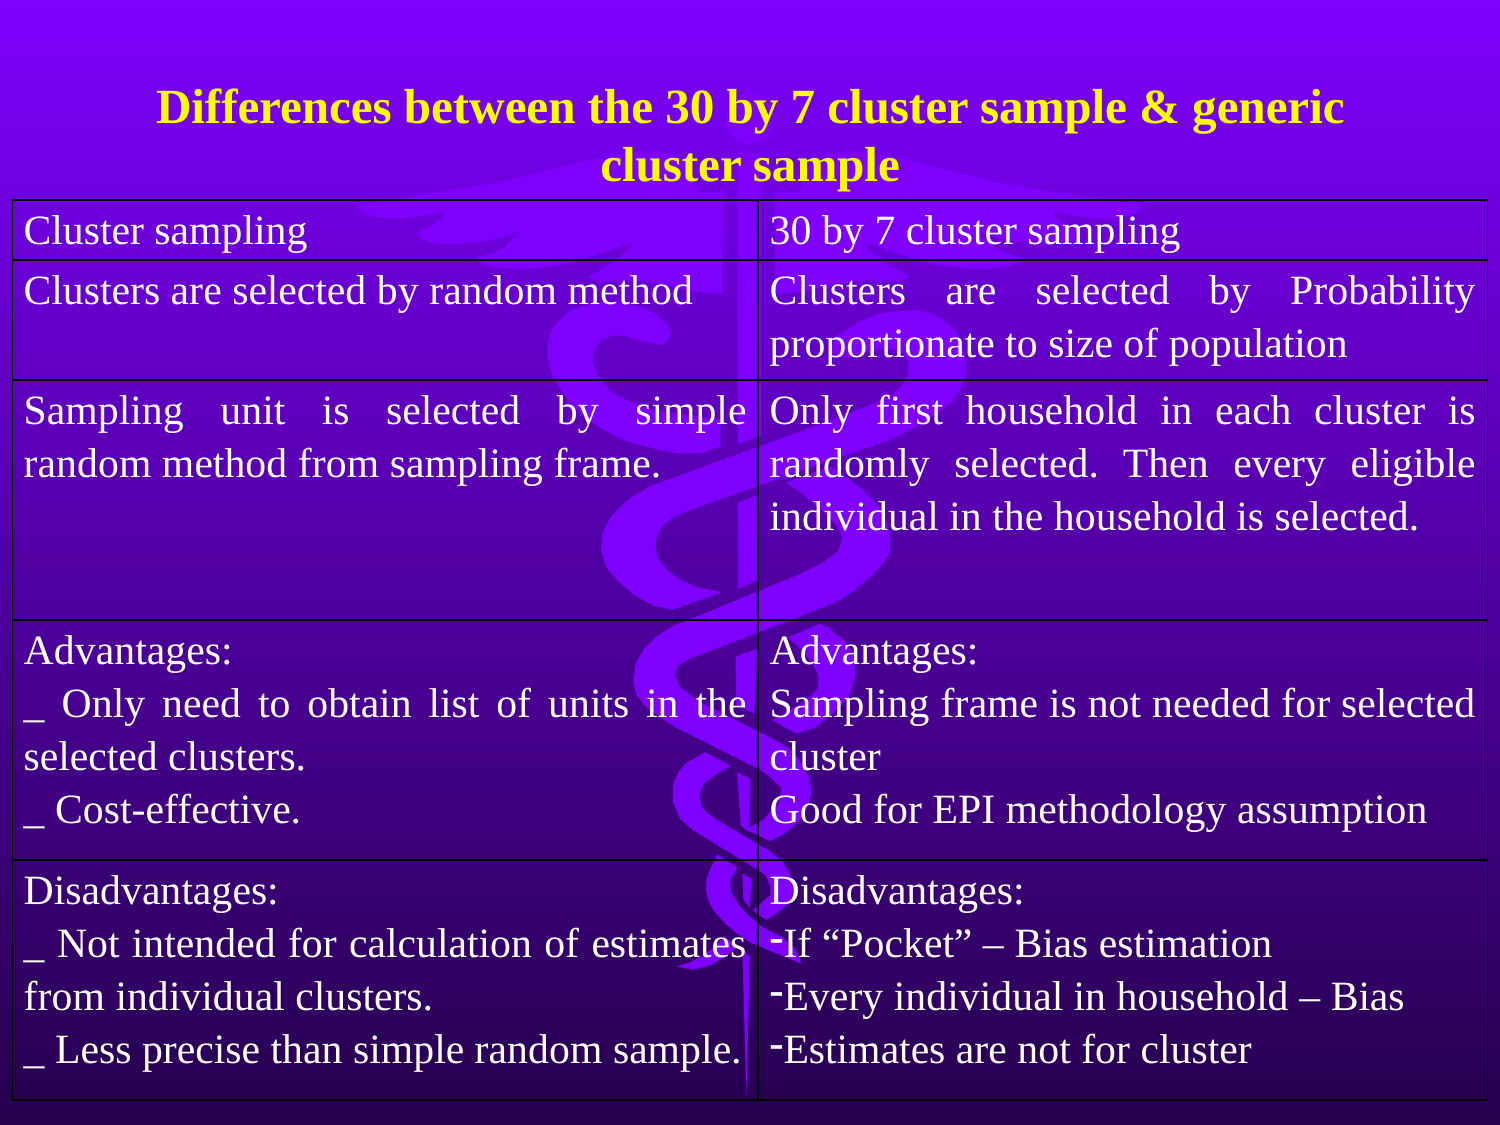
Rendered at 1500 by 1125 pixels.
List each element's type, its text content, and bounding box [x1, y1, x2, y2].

table_header 30 by 7 cluster sampling [759, 201, 1487, 259]
table_cell Disadvantages: _ Not intended for calculation of estimates from individual clusters. _ Less precise than simple random sample. [13, 861, 757, 1099]
table_cell Clusters are selected by Probability proportionate to size of population [759, 261, 1487, 379]
table_cell Advantages: _ Only need to obtain list of units in the selected clusters. _ Cost-effective. [13, 621, 757, 859]
table_cell Sampling unit is selected by simple random method from sampling frame. [13, 381, 757, 619]
table_cell Disadvantages: If “Pocket” – Bias estimation Every individual in household – Bias Estimates are not for cluster [759, 861, 1487, 1099]
table_cell Clusters are selected by random method [13, 261, 757, 379]
title Differences between the 30 by 7 cluster sample & generic cluster sample [112, 65, 1388, 199]
table_cell Advantages: Sampling frame is not needed for selected cluster Good for EPI methodology assumption [759, 621, 1487, 859]
table_header Cluster sampling [13, 201, 757, 259]
table_cell Only first household in each cluster is randomly selected. Then every eligible individual in the household is selected. [759, 381, 1487, 619]
